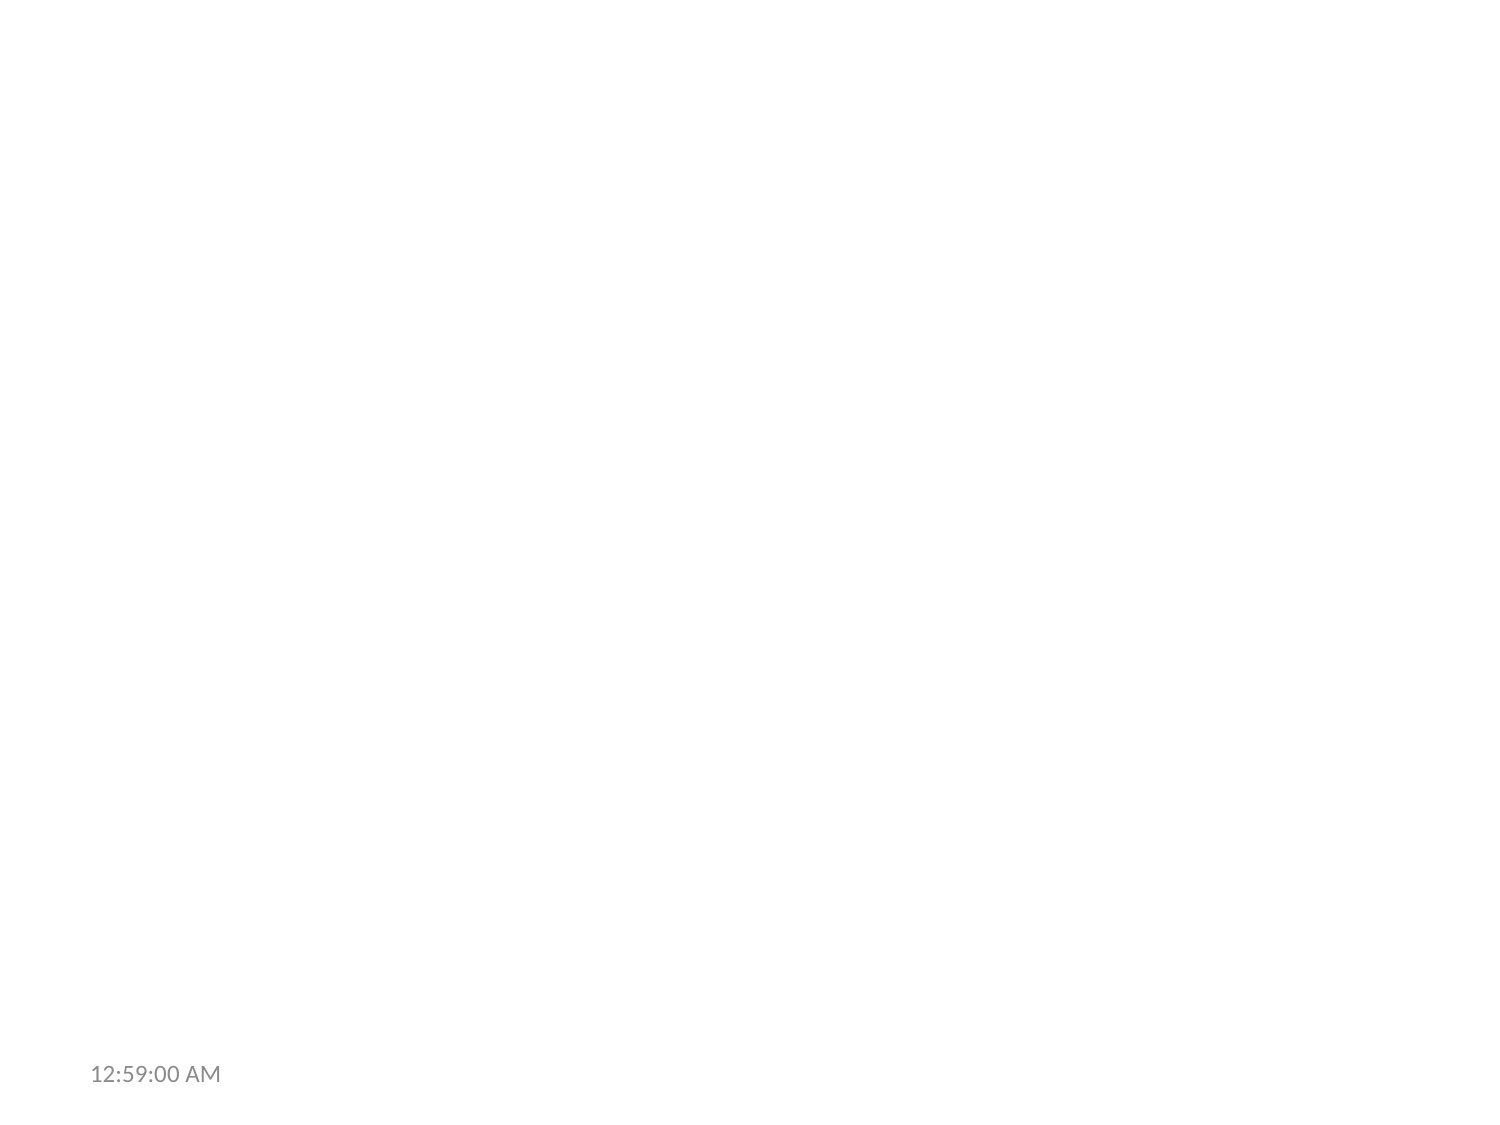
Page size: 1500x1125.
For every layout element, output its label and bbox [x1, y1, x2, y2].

slide_number [75, 1042, 425, 1103]
